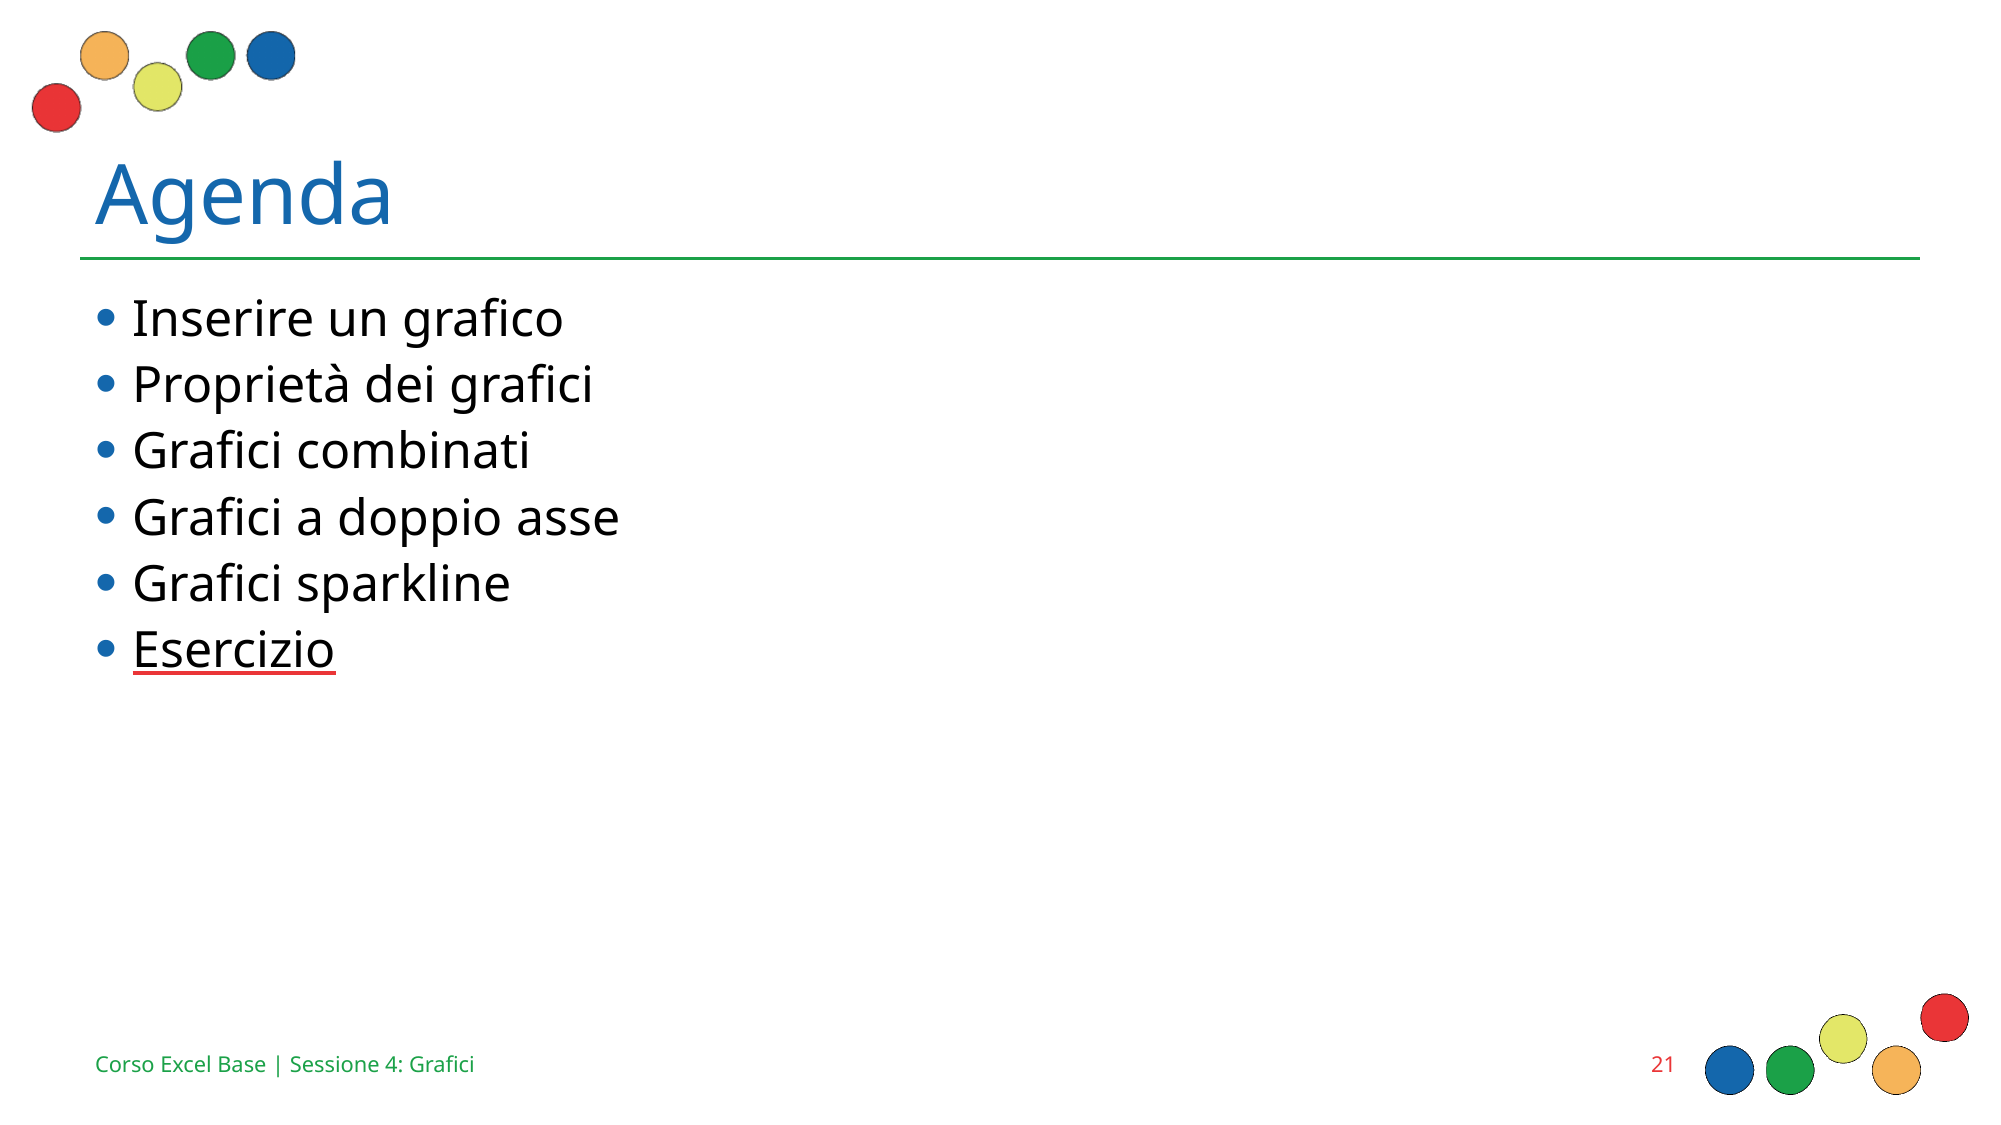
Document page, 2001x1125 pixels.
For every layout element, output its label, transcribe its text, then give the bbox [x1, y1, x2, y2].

footer Corso Excel Base | Sessione 4: Grafici [80, 1035, 1571, 1096]
picture [29, 30, 295, 135]
picture [1704, 990, 1971, 1096]
slide_number 21 [1583, 1035, 1692, 1096]
list Inserire un grafico Proprietà dei grafici Grafici combinati Grafici a doppio asse Grafici sparkline Esercizio [80, 278, 1920, 1011]
title Agenda [80, 123, 1920, 259]
